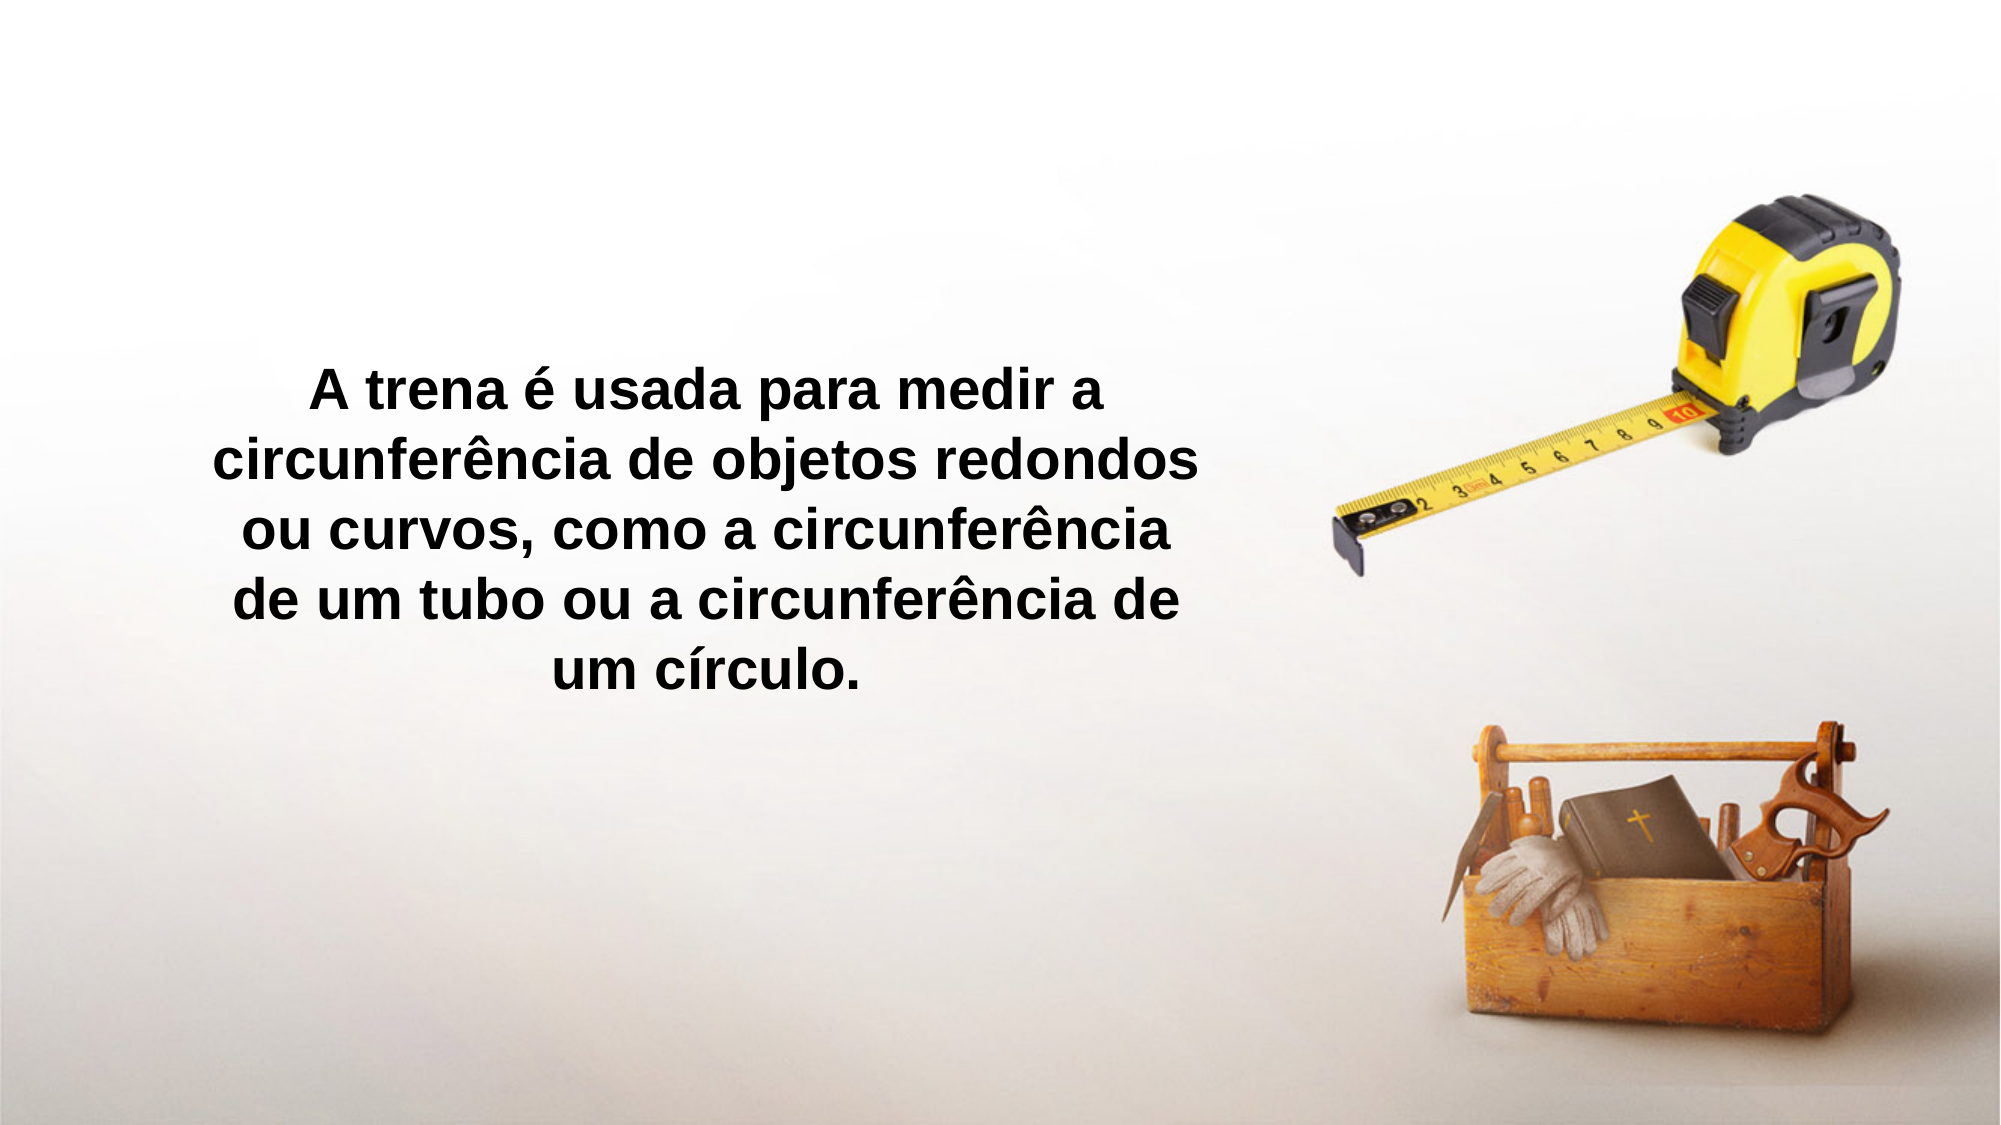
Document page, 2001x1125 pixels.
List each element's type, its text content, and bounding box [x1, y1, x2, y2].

picture [0, 0, 2001, 1125]
text_box A trena é usada para medir a circunferência de objetos redondos ou curvos, como a circunferência de um tubo ou a circunferência de um círculo. [194, 343, 1219, 709]
